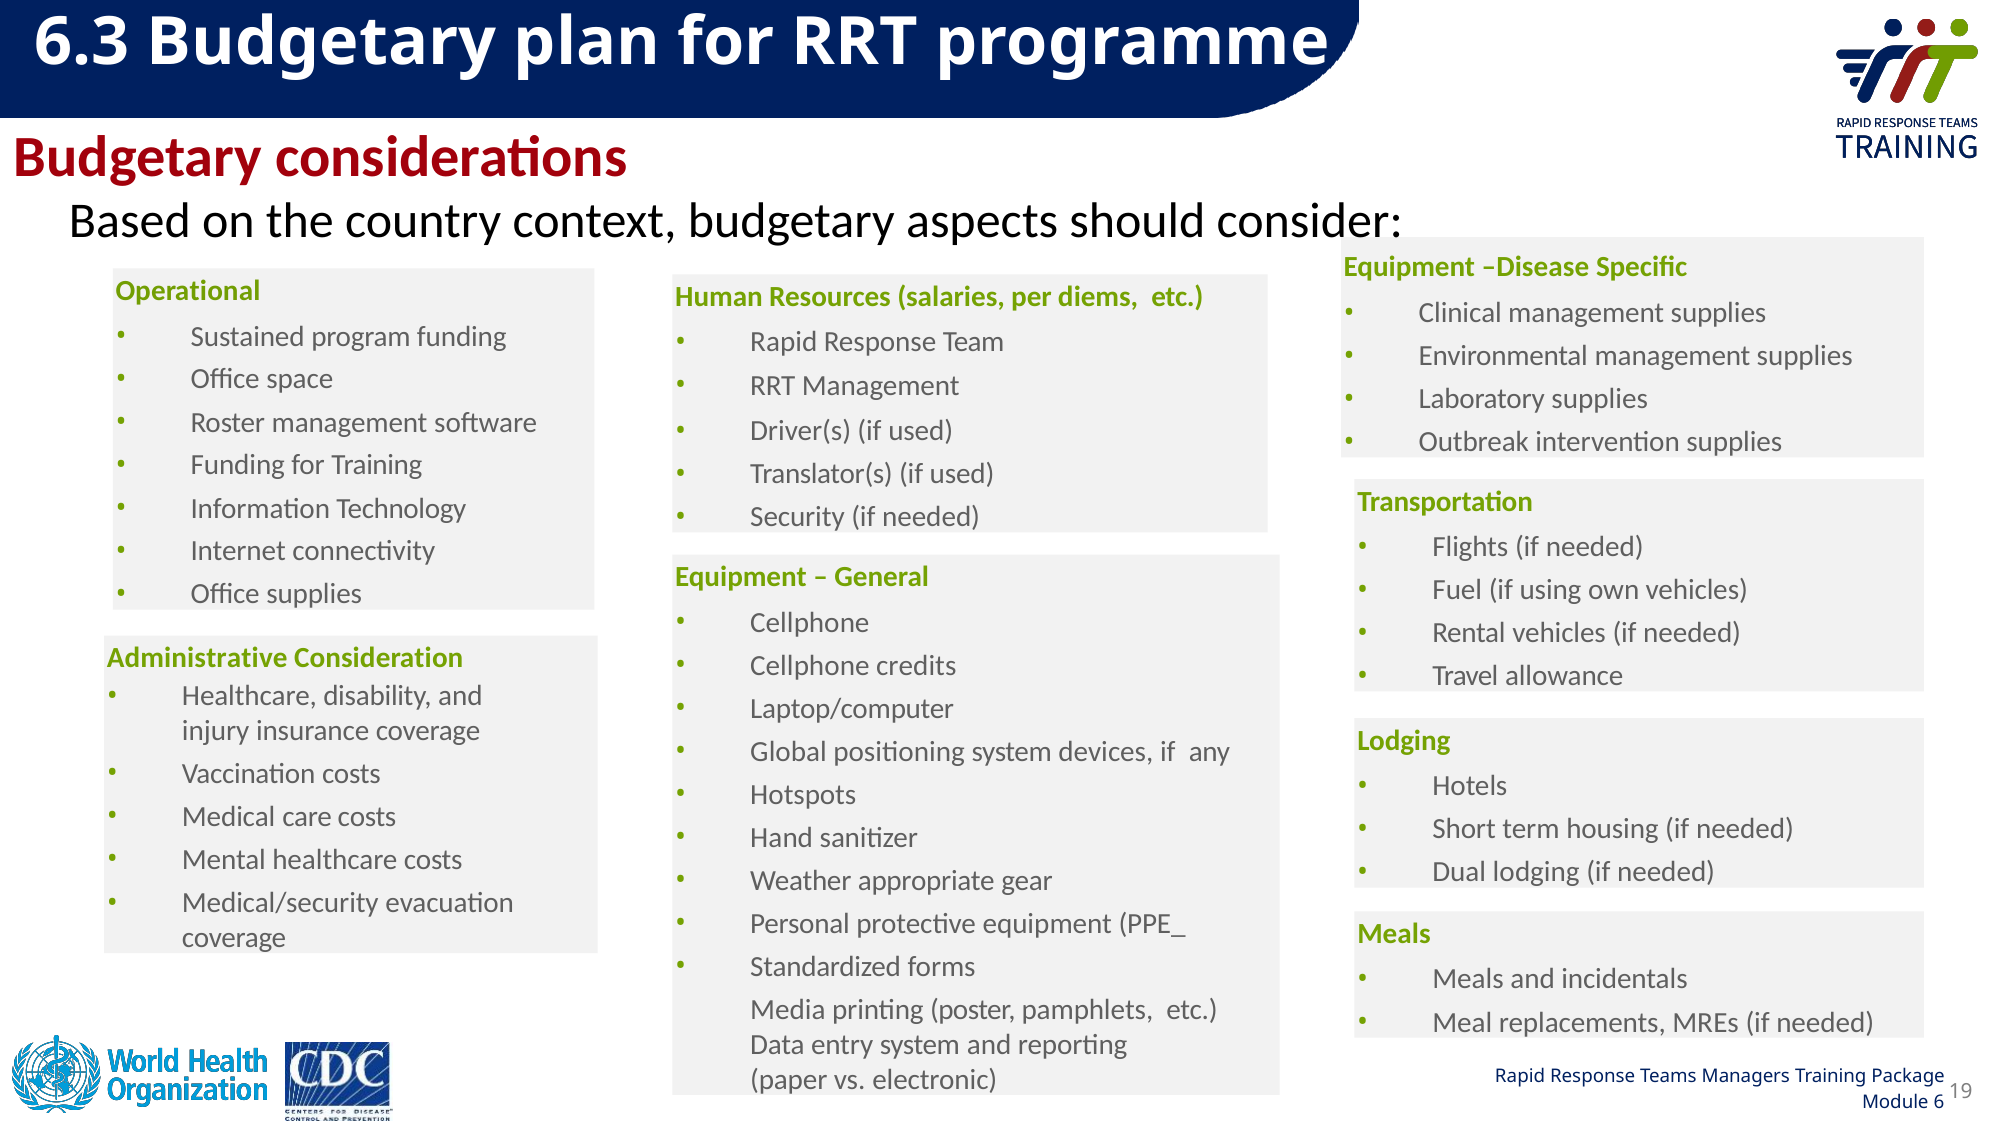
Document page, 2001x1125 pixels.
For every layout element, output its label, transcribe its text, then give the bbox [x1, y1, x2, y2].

text_box Transportation Flights (if needed) Fuel (if using own vehicles) Rental vehicles (if needed) Travel allowance [1354, 479, 1924, 692]
picture [30, 1083, 37, 1091]
text_box Equipment –Disease Specific Clinical management supplies Environmental management supplies Laboratory supplies Outbreak intervention supplies [1341, 237, 1924, 458]
picture [12, 1083, 48, 1113]
picture [285, 1042, 393, 1121]
picture [24, 1054, 36, 1087]
text_box Operational Sustained program funding Office space Roster management software Funding for Training Information Technology Internet connectivity Office supplies [112, 268, 595, 610]
picture [50, 1108, 62, 1113]
text_box Lodging Hotels Short term housing (if needed) Dual lodging (if needed) [1354, 718, 1924, 888]
text_box Meals Meals and incidentals Meal replacements, MREs (if needed) [1354, 911, 1924, 1038]
text_box Based on the country context, budgetary aspects should consider: [53, 180, 1582, 256]
text_box Equipment – General Cellphone Cellphone credits Laptop/computer Global positioning system devices, if any Hotspots Hand sanitizer Weather appropriate gear Personal protective equipment (PPE_ Standardized forms Media printing (poster, pamphlets, etc.) Data entry system and reporting (paper vs. electronic) [672, 554, 1280, 1095]
picture [0, 0, 1359, 118]
picture [12, 1035, 54, 1068]
picture [22, 1062, 26, 1077]
picture [40, 1062, 47, 1070]
picture [59, 1035, 267, 1113]
picture [1835, 19, 1978, 167]
picture [34, 1054, 43, 1078]
text_box Budgetary considerations [11, 115, 1099, 188]
text_box Administrative Consideration Healthcare, disability, and injury insurance coverage Vaccination costs Medical care costs Mental healthcare costs Medical/security evacuation coverage [104, 635, 598, 954]
text_box 6.3 Budgetary plan for RRT programme [26, 0, 1851, 103]
picture [71, 1053, 90, 1091]
text_box Human Resources (salaries, per diems, etc.) Rapid Response Team RRT Management Driver(s) (if used) Translator(s) (if used) Security (if needed) [672, 274, 1268, 533]
picture [46, 1056, 54, 1062]
slide_number 19 [1926, 1070, 1996, 1123]
picture [36, 1088, 78, 1105]
